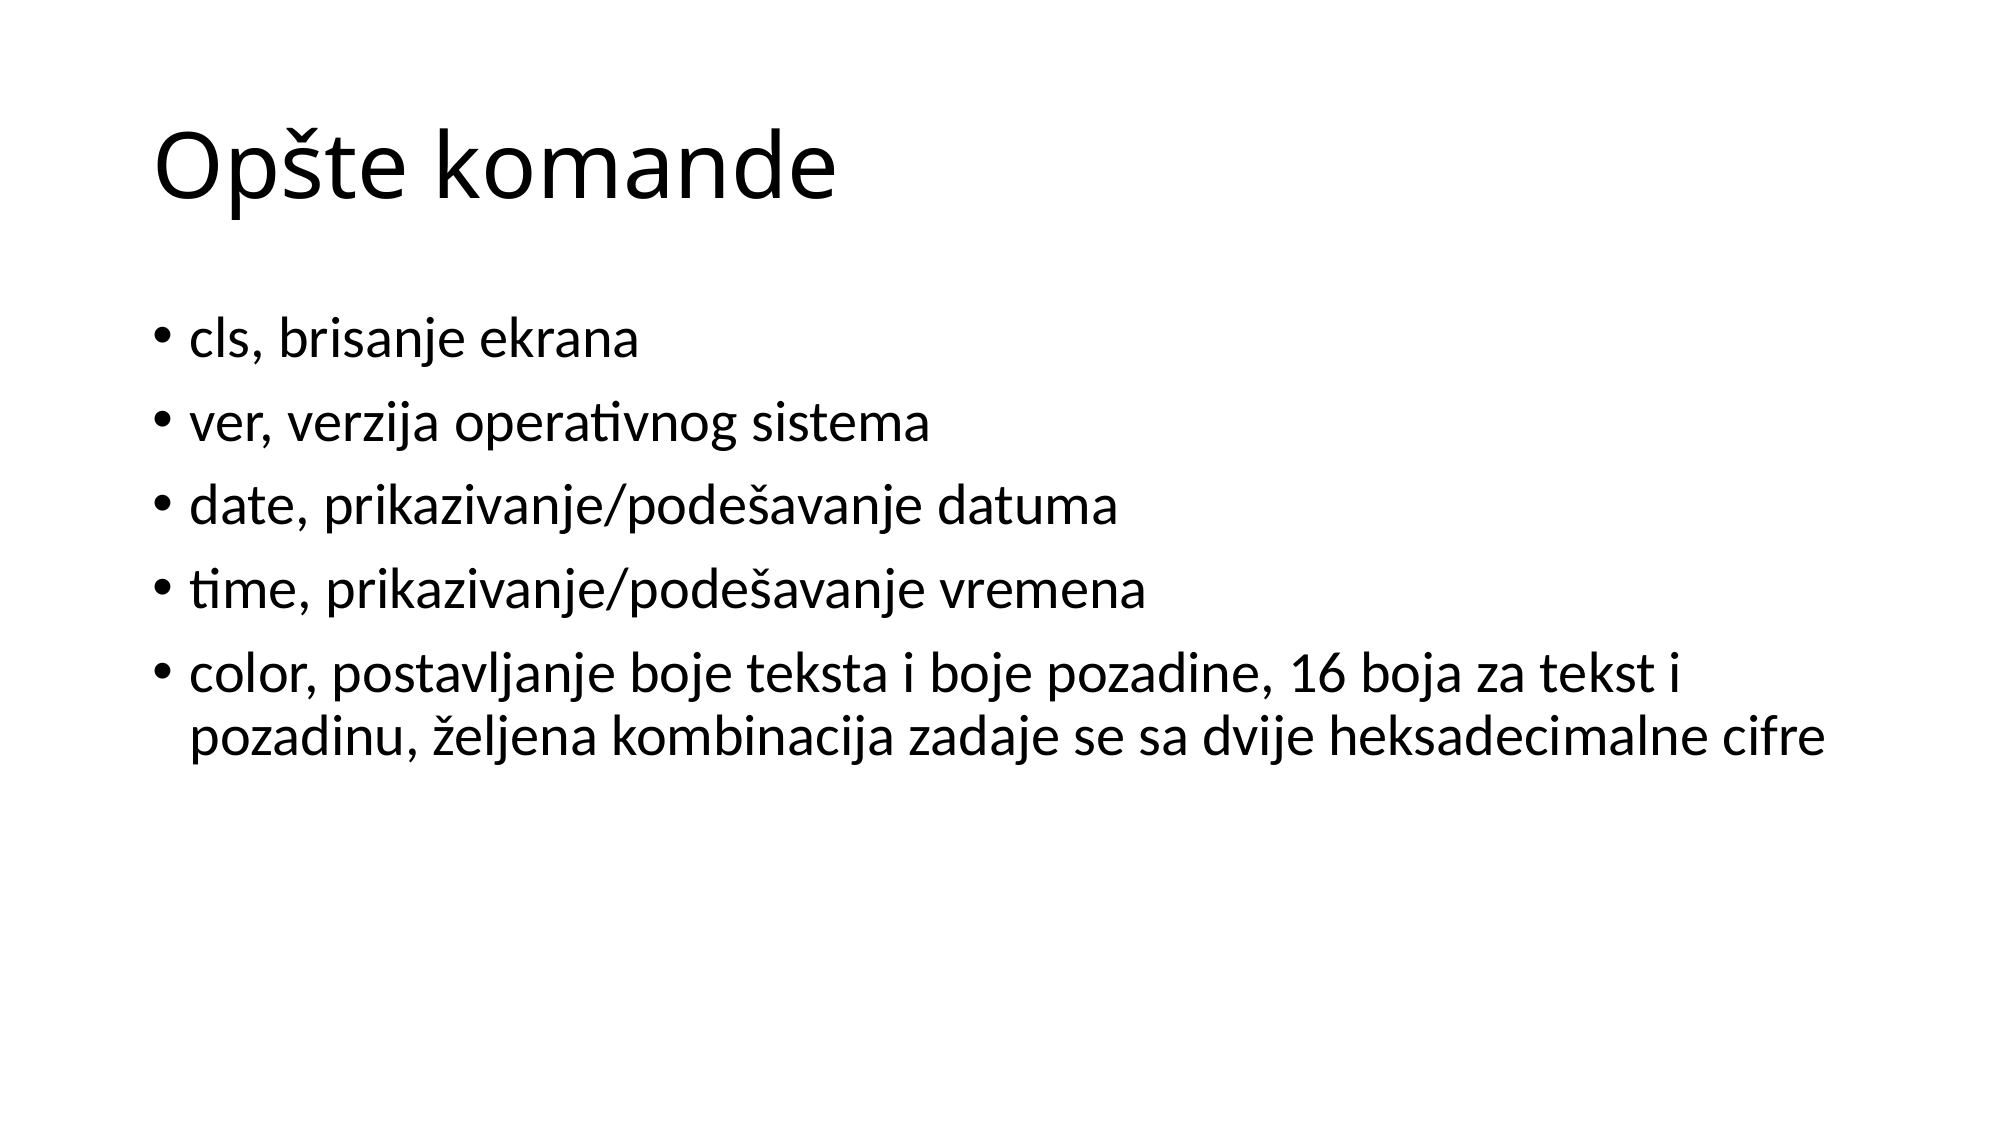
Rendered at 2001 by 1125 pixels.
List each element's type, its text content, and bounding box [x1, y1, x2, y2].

title Opšte komande [137, 59, 1863, 278]
list cls, brisanje ekrana ver, verzija operativnog sistema date, prikazivanje/podešavanje datuma time, prikazivanje/podešavanje vremena color, postavljanje boje teksta i boje pozadine, 16 boja za tekst i pozadinu, željena kombinacija zadaje se sa dvije heksadecimalne cifre [137, 299, 1863, 1014]
